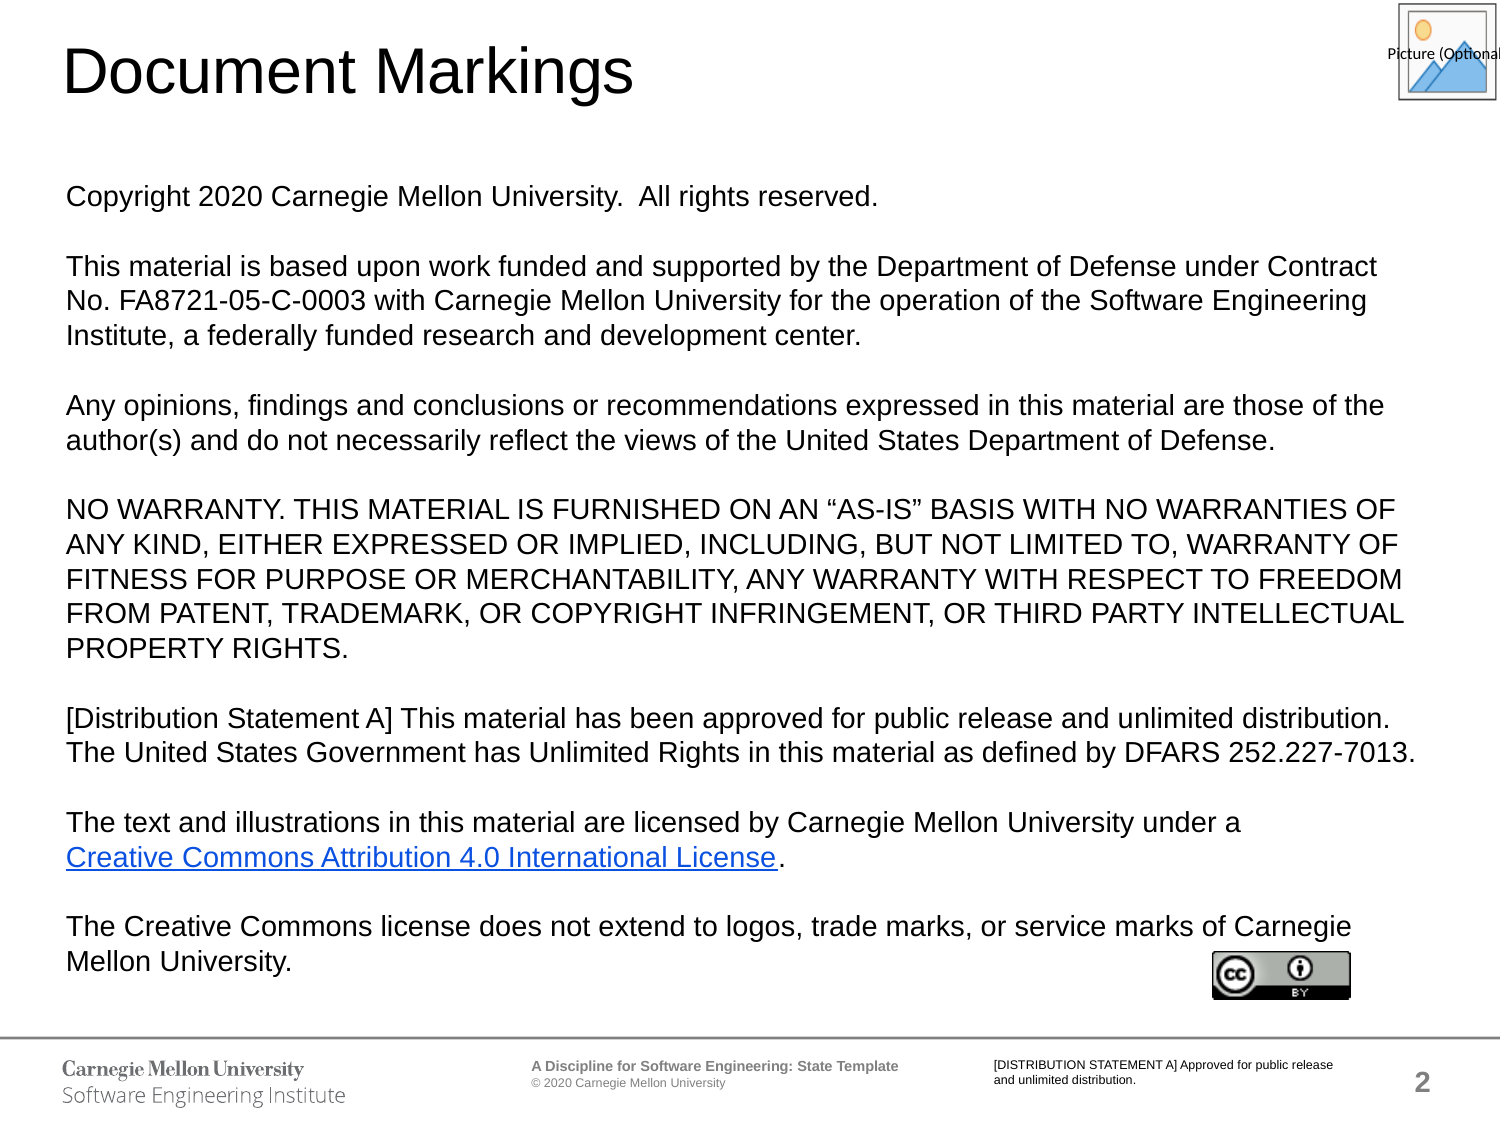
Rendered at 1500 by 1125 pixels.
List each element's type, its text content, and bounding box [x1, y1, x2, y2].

picture [1212, 951, 1351, 1000]
picture [1394, 0, 1500, 105]
title Document Markings [62, 91, 1338, 182]
list Copyright 2020 Carnegie Mellon University. All rights reserved. This material is based upon work funded and supported by the Department of Defense under Contract No. FA8721-05-C-0003 with Carnegie Mellon University for the operation of the Software Engineering Institute, a federally funded research and development center. Any opinions, findings and conclusions or recommendations expressed in this material are those of the author(s) and do not necessarily reflect the views of the United States Department of Defense. NO WARRANTY. THIS MATERIAL IS FURNISHED ON AN “AS-IS” BASIS WITH NO WARRANTIES OF ANY KIND, EITHER EXPRESSED OR IMPLIED, INCLUDING, BUT NOT LIMITED TO, WARRANTY OF FITNESS FOR PURPOSE OR MERCHANTABILITY, ANY WARRANTY WITH RESPECT TO FREEDOM FROM PATENT, TRADEMARK, OR COPYRIGHT INFRINGEMENT, OR THIRD PARTY INTELLECTUAL PROPERTY RIGHTS. [Distribution Statement A] This material has been approved for public release and unlimited distribution. The United States Government has Unlimited Rights in this material as defined by DFARS 252.227-7013. The text and illustrations in this material are licensed by Carnegie Mellon University under a Creative Commons Attribution 4.0 International License. The Creative Commons license does not extend to logos, trade marks, or service marks of Carnegie Mellon University. [65, 177, 1431, 1000]
text_box [0, 0, 1394, 91]
